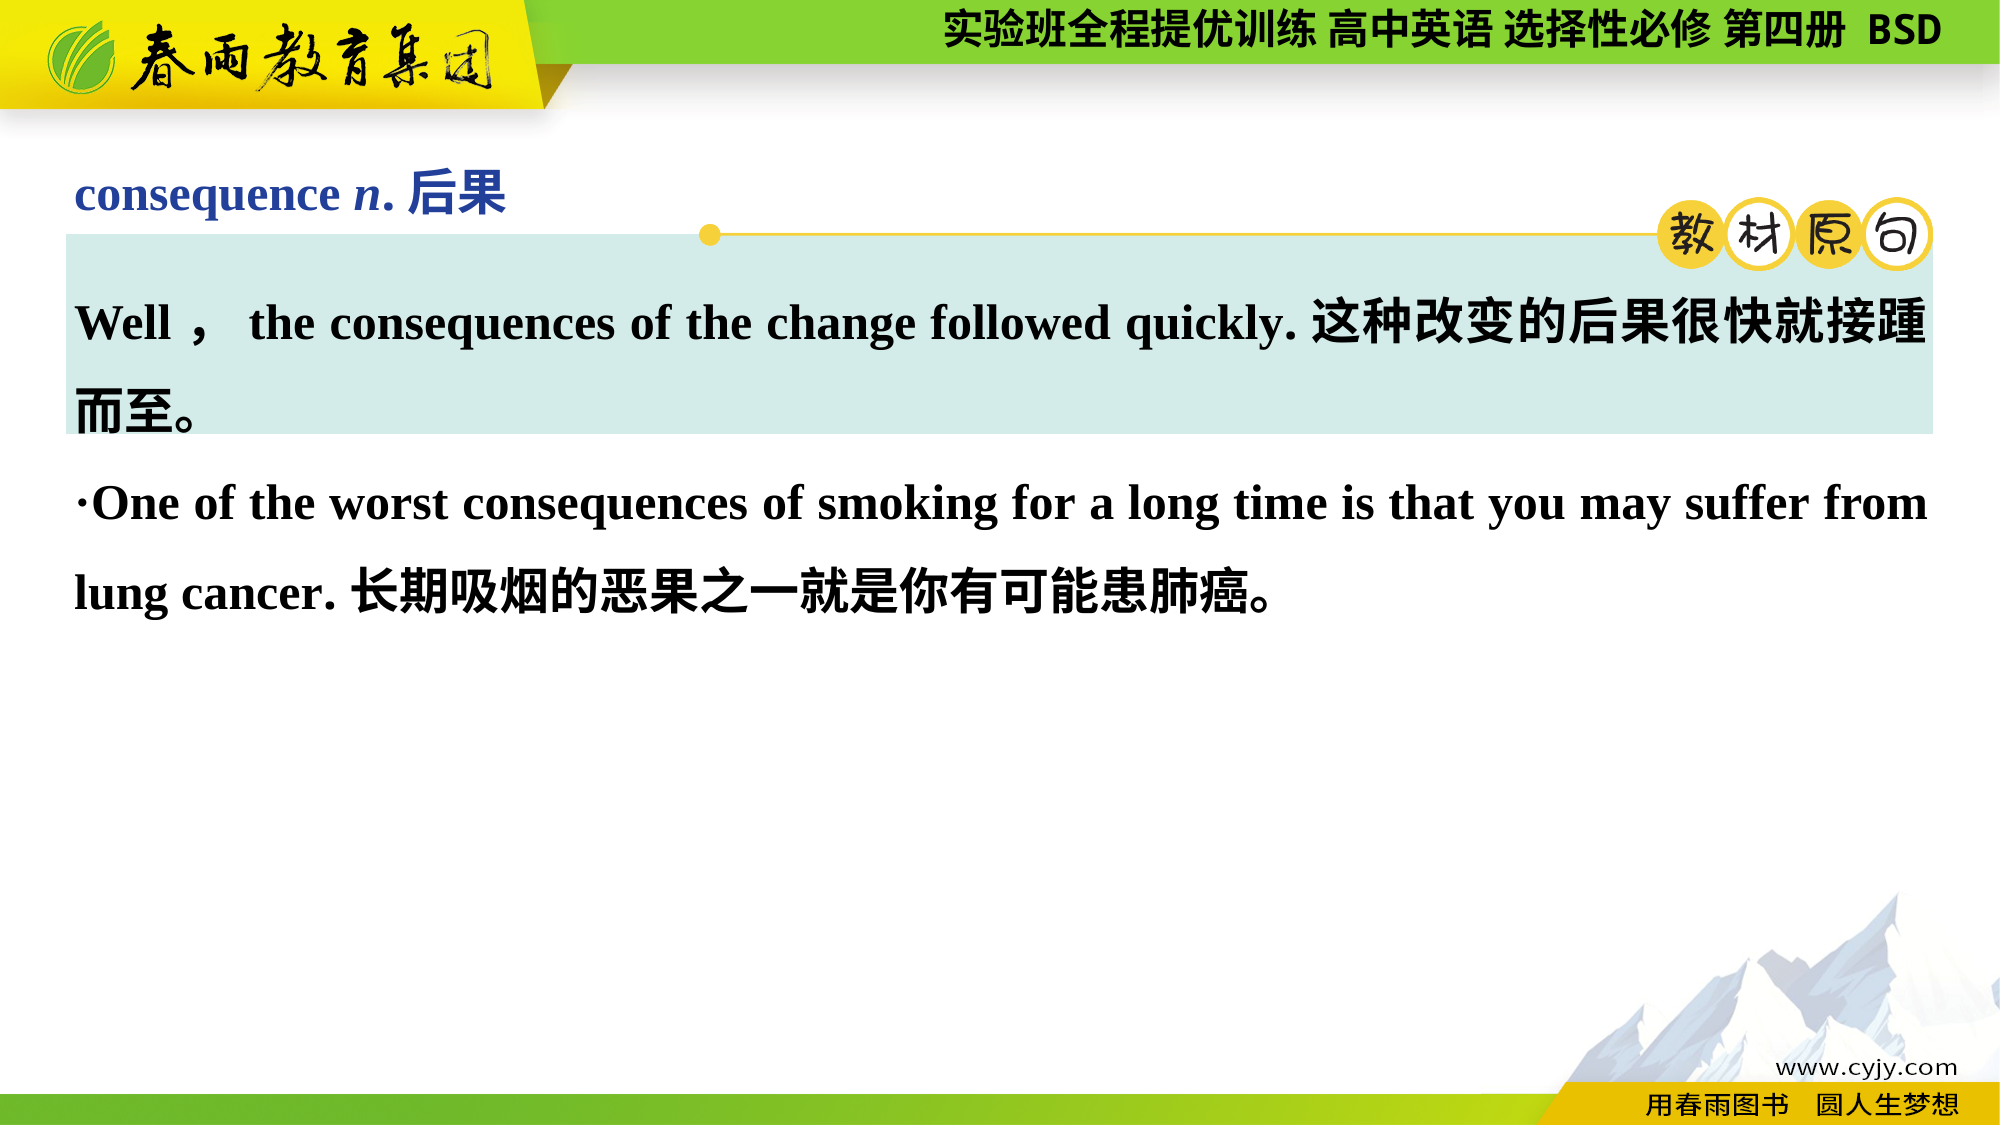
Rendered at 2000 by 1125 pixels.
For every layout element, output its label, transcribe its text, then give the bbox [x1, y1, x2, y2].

picture [0, 0, 2000, 1125]
list consequence n.后果 Well，the consequences of the change followed quickly.这种改变的后果很快就接踵 而至。 ·One of the worst consequences of smoking for a long time is that you may suffer from lung cancer.长期吸烟的恶果之一就是你有可能患肺癌。 [59, 122, 1944, 632]
